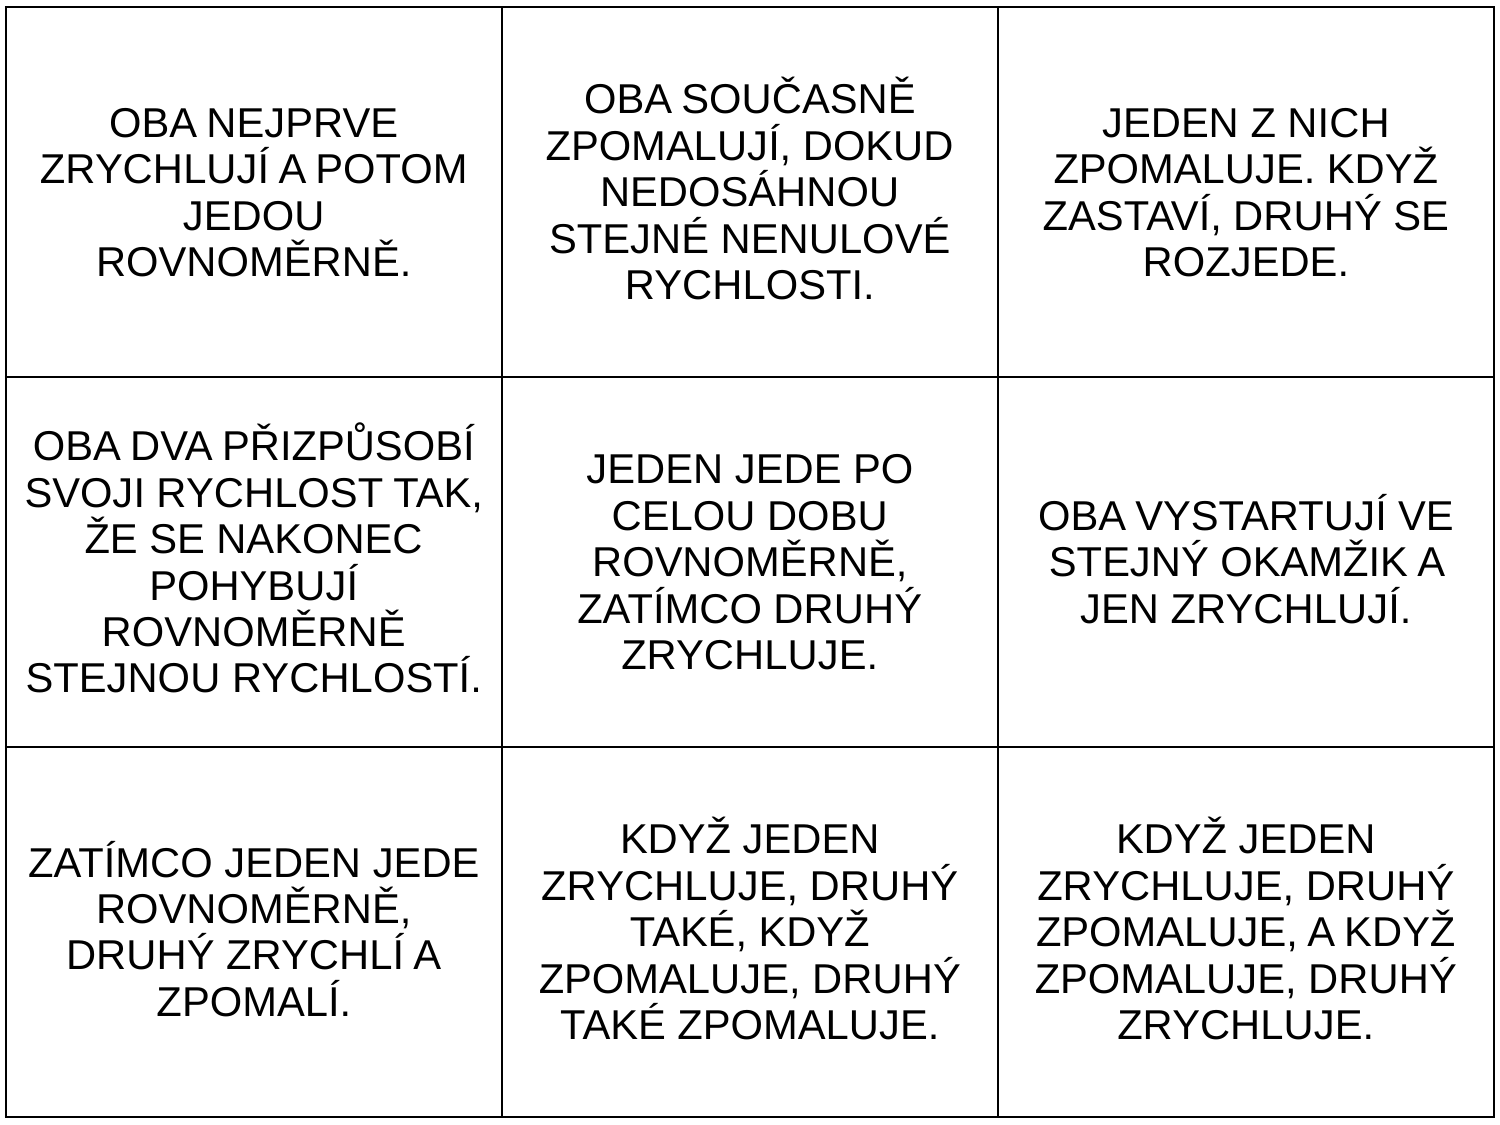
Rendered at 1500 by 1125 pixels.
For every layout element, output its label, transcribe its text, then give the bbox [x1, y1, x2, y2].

table_header OBA NEJPRVE ZRYCHLUJÍ A POTOM JEDOU ROVNOMĚRNĚ. [7, 8, 501, 376]
table_cell KDYŽ JEDEN ZRYCHLUJE, DRUHÝ TAKÉ, KDYŽ ZPOMALUJE, DRUHÝ TAKÉ ZPOMALUJE. [503, 748, 997, 1116]
table_cell OBA VYSTARTUJÍ VE STEJNÝ OKAMŽIK A JEN ZRYCHLUJÍ. [999, 378, 1493, 746]
table_cell KDYŽ JEDEN ZRYCHLUJE, DRUHÝ ZPOMALUJE, A KDYŽ ZPOMALUJE, DRUHÝ ZRYCHLUJE. [999, 748, 1493, 1116]
table_cell OBA DVA PŘIZPŮSOBÍ SVOJI RYCHLOST TAK, ŽE SE NAKONEC POHYBUJÍ ROVNOMĚRNĚ STEJNOU RYCHLOSTÍ. [7, 378, 501, 746]
table_header JEDEN Z NICH ZPOMALUJE. KDYŽ ZASTAVÍ, DRUHÝ SE ROZJEDE. [999, 8, 1493, 376]
table_cell JEDEN JEDE PO CELOU DOBU ROVNOMĚRNĚ, ZATÍMCO DRUHÝ ZRYCHLUJE. [503, 378, 997, 746]
table_cell ZATÍMCO JEDEN JEDE ROVNOMĚRNĚ, DRUHÝ ZRYCHLÍ A ZPOMALÍ. [7, 748, 501, 1116]
table_header OBA SOUČASNĚ ZPOMALUJÍ, DOKUD NEDOSÁHNOU STEJNÉ NENULOVÉ RYCHLOSTI. [503, 8, 997, 376]
